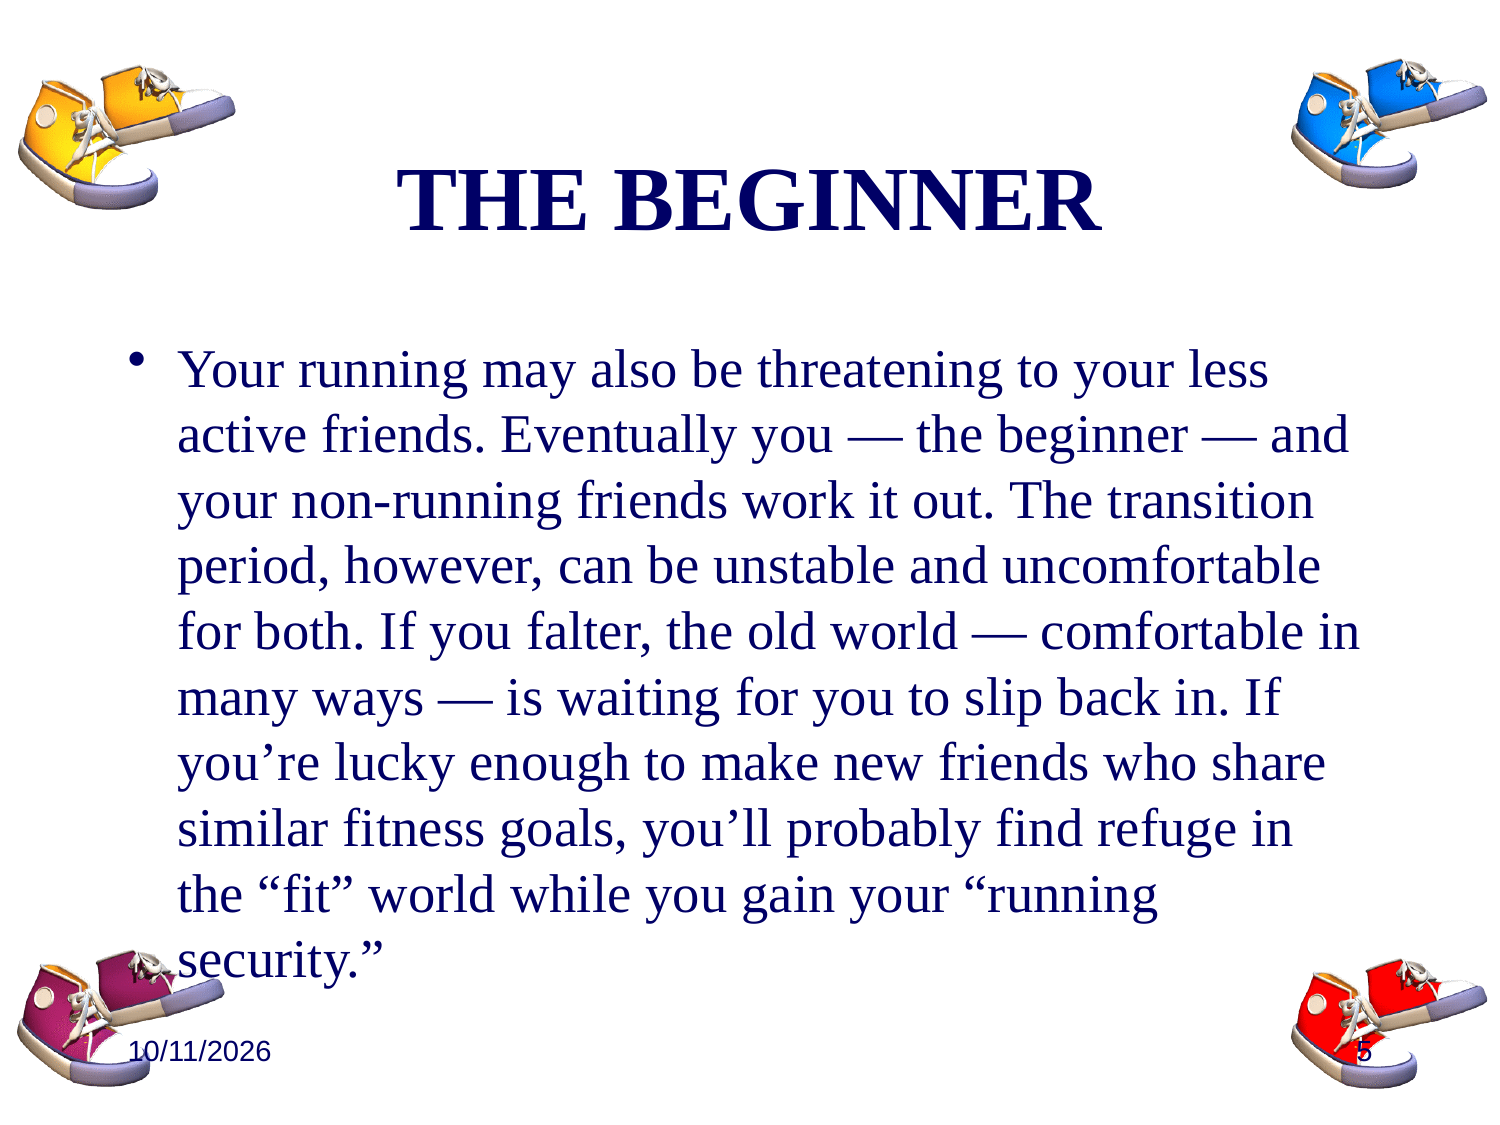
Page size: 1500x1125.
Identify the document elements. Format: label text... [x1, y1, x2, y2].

title THE BEGINNER [112, 99, 1388, 288]
picture [0, 887, 238, 1125]
picture [0, 0, 250, 250]
picture [1275, 899, 1500, 1125]
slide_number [112, 1024, 426, 1101]
slide_number 5 [1074, 1024, 1388, 1101]
list Your running may also be threatening to your less active friends. Eventually you — the beginner — and your non-running friends work it out. The transition period, however, can be unstable and uncomfortable for both. If you falter, the old world — comfortable in many ways — is waiting for you to slip back in. If you’re lucky enough to make new friends who share similar fitness goals, you’ll probably find refuge in the “fit” world while you gain your “running security.” [112, 324, 1388, 1001]
picture [1275, 0, 1500, 225]
